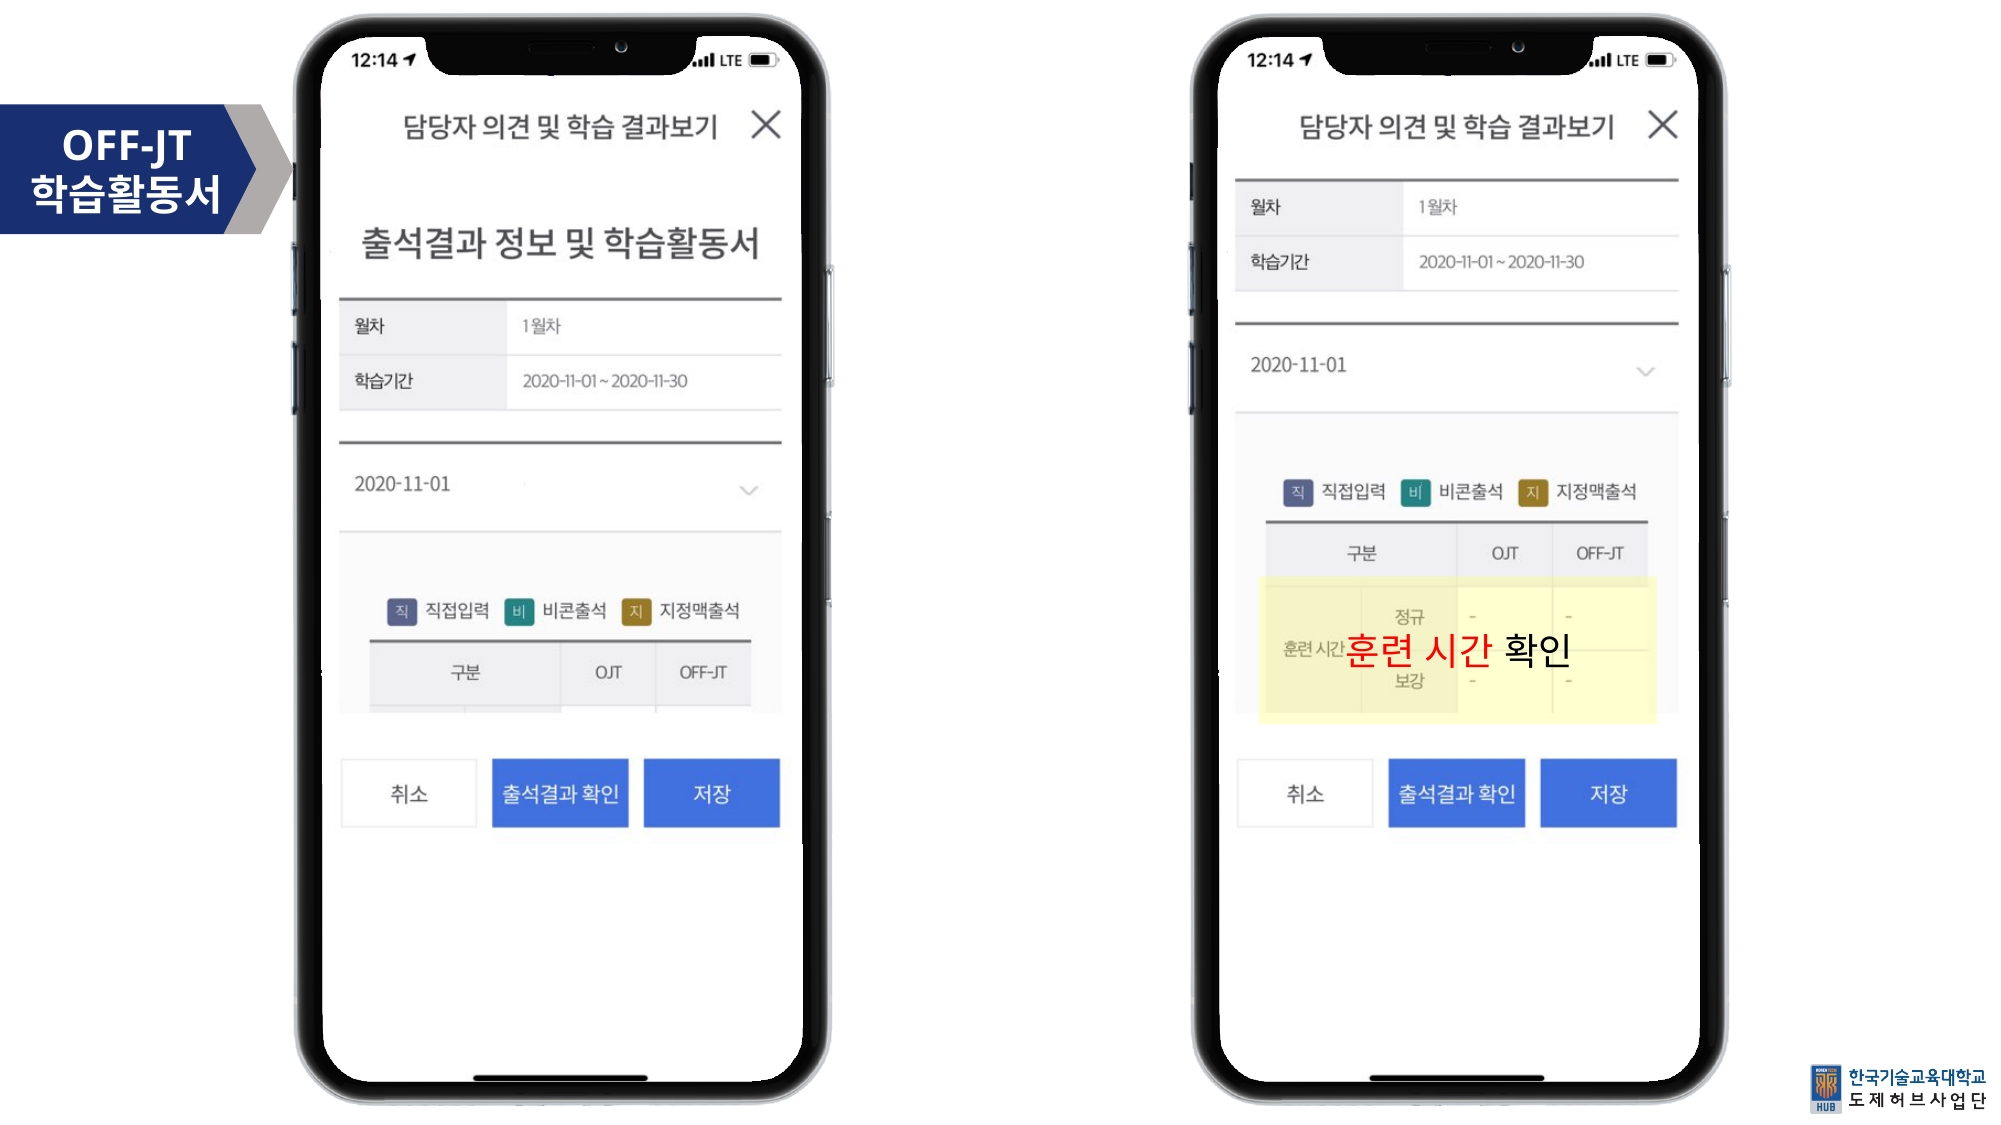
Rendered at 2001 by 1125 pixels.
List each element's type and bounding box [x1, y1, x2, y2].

picture [1810, 1064, 1986, 1114]
picture [1166, 0, 1748, 1125]
picture [269, 0, 852, 1125]
text_box [0, 104, 294, 235]
